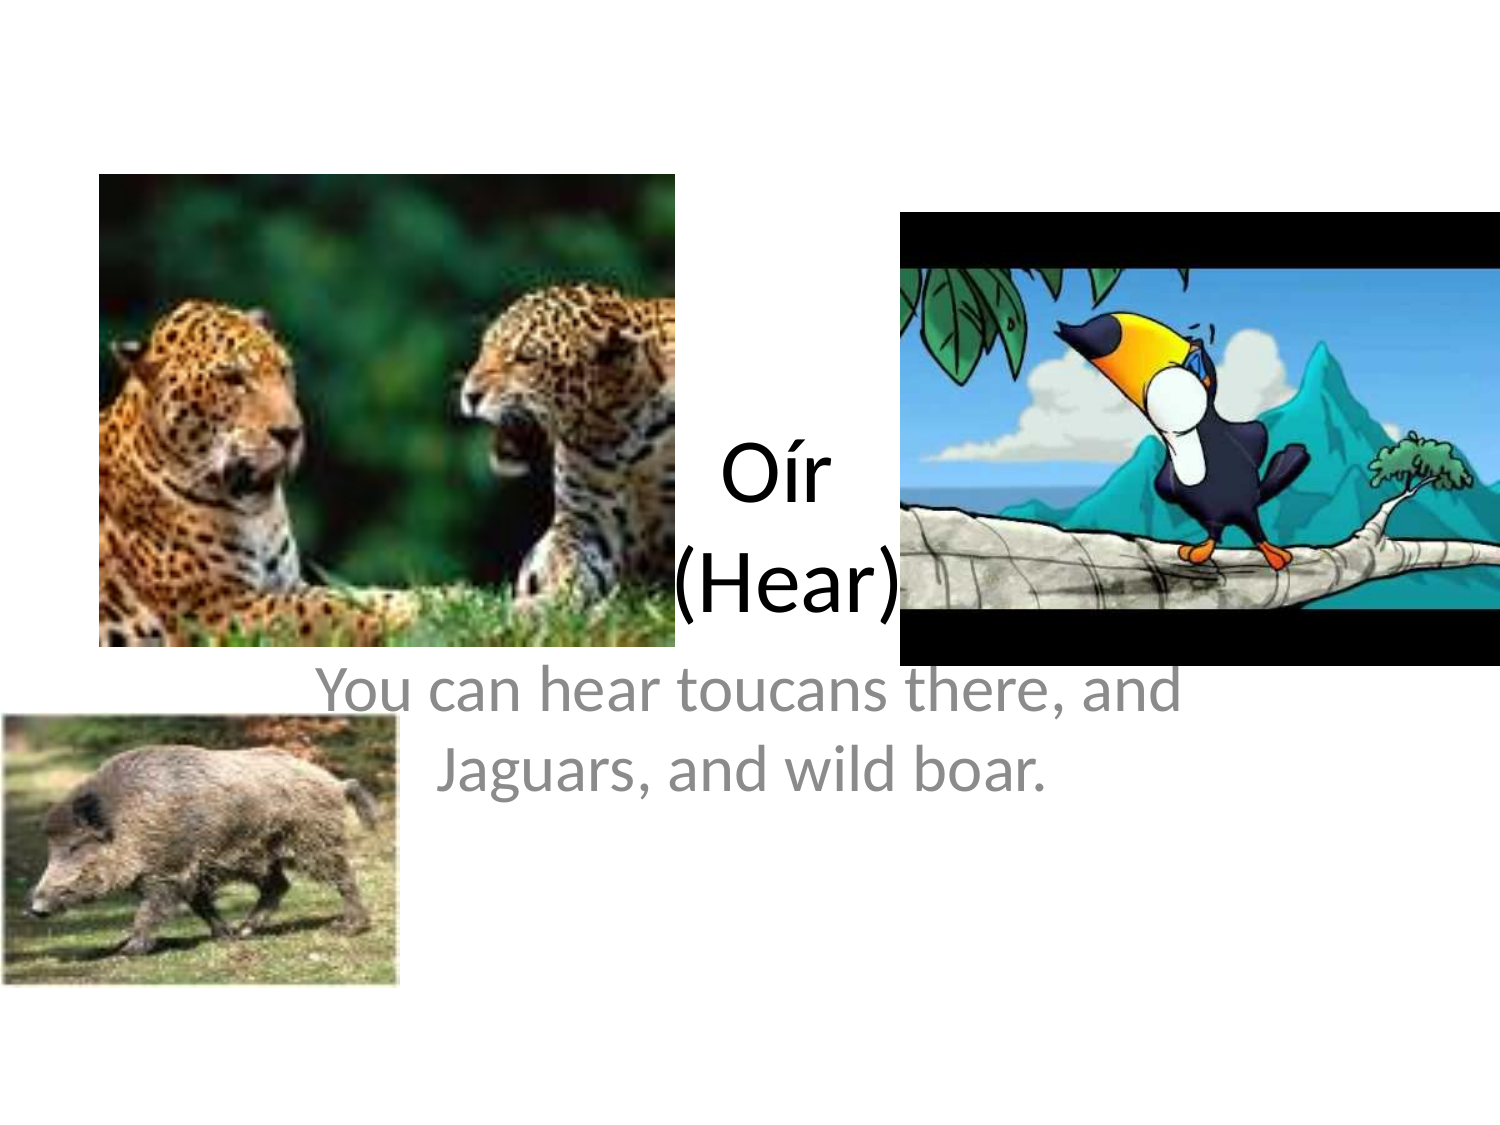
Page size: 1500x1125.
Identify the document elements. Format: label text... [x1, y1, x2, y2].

picture [899, 212, 1500, 666]
title Oír (Hear) [679, 399, 894, 637]
subtitle You can hear toucans there, and Jaguars, and wild boar. [225, 637, 1275, 925]
picture [99, 174, 676, 647]
picture [0, 712, 401, 988]
